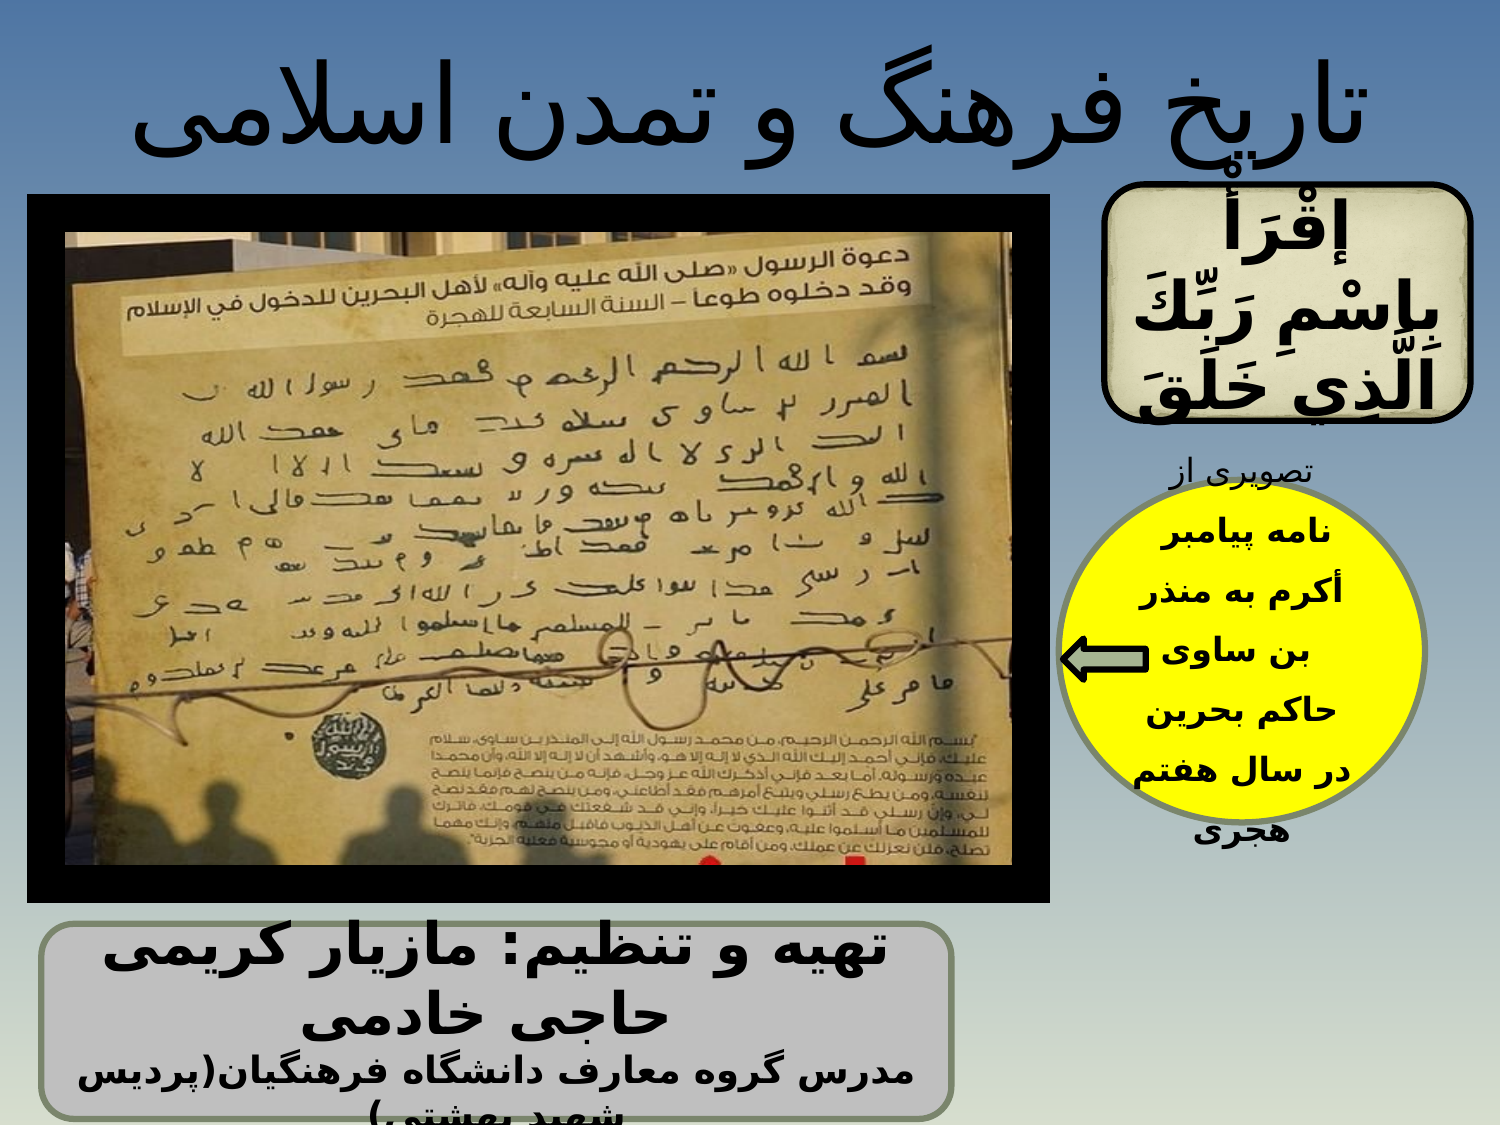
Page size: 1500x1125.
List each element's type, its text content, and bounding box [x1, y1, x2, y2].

text_box تصویری از نامه پیامبر أکرم به منذر بن ساوی حاکم بحرین در سال هفتم هجری [1055, 476, 1429, 826]
title تاریخ فرهنگ و تمدن اسلامی [74, 24, 1425, 173]
text_box [1059, 635, 1149, 683]
text_box تهیه و تنظیم: مازیار کریمی حاجی خادمی مدرس گروه معارف دانشگاه فرهنگیان(پردیس شهید بهشتی) [38, 920, 955, 1123]
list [67, 234, 1011, 863]
text_box إقْرَأْ بِاسْمِ رَبِّكَ الَّذِي خَلَقَ [1101, 181, 1474, 424]
